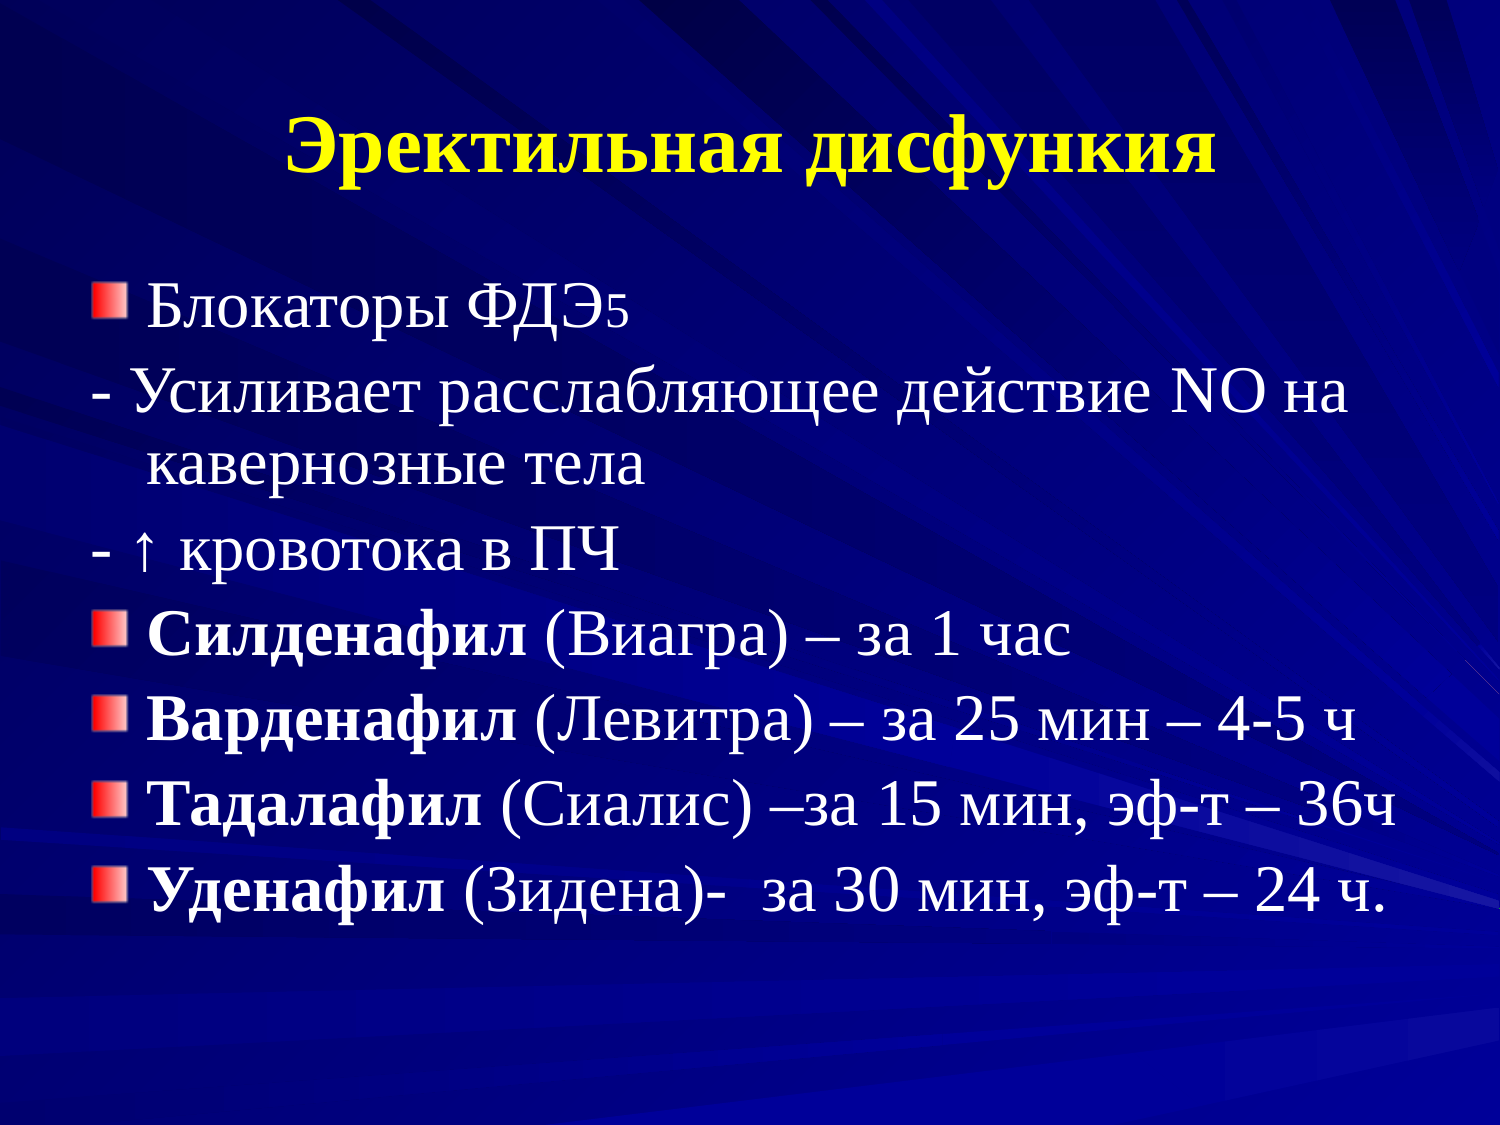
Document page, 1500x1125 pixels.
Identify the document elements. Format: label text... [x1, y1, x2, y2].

picture [90, 608, 132, 651]
picture [90, 864, 132, 907]
picture [90, 280, 132, 323]
list Блокаторы ФДЭ5 - Усиливает расслабляющее действие NO на кавернозные тела - ↑ кровотока в ПЧ Силденафил (Виагра) – за 1 час Варденафил (Левитра) – за 25 мин – 4-5 ч Тадалафил (Сиалис) –за 15 мин, эф-т – 36ч Уденафил (Зидена)- за 30 мин, эф-т – 24 ч. [74, 262, 1426, 1006]
picture [90, 693, 132, 736]
picture [90, 779, 132, 822]
title Эректильная дисфункия [74, 45, 1426, 234]
